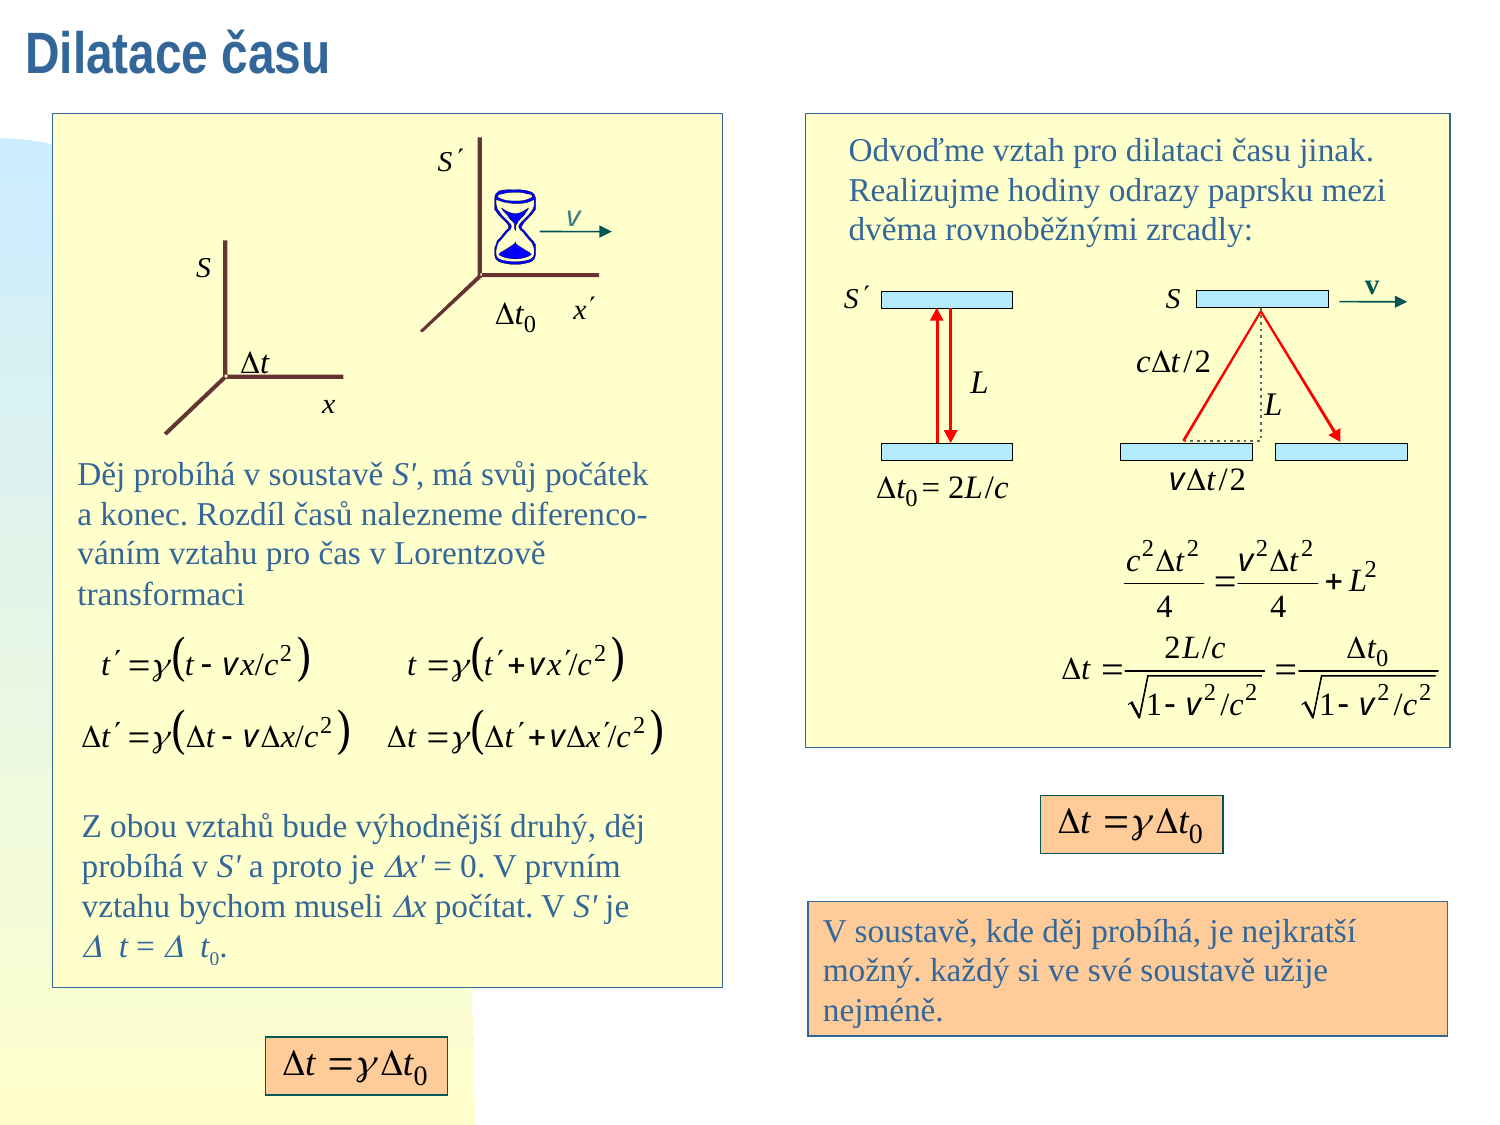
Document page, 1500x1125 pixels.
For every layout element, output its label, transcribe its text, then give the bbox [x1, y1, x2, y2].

text_box Dilatace času [10, 26, 447, 92]
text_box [567, 293, 600, 327]
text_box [871, 465, 1014, 515]
text_box [52, 113, 723, 988]
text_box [1056, 530, 1447, 726]
text_box Z obou vztahů bude výhodnější druhý, děj probíhá v S' a proto je Dx' = 0. V prvním vztahu bychom museli Dx počítat. V S' je D t = D t0. [66, 796, 696, 977]
text_box V soustavě, kde děj probíhá, je nejkratší možný. každý si ve své soustavě užije nejméně. [808, 901, 1448, 1036]
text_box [1166, 460, 1252, 499]
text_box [316, 394, 342, 422]
text_box [805, 113, 1450, 748]
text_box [964, 363, 995, 400]
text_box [563, 206, 587, 234]
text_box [191, 251, 219, 285]
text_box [1258, 384, 1289, 421]
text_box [1041, 796, 1222, 853]
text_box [235, 343, 276, 382]
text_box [162, 135, 602, 438]
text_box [432, 145, 468, 179]
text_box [1160, 282, 1188, 317]
text_box [602, 226, 612, 237]
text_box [1131, 342, 1217, 381]
text_box Odvoďme vztah pro dilataci času jinak. Realizujme hodiny odrazy paprsku mezi dvěma rovnoběžnými zrcadly: [833, 120, 1415, 255]
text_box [879, 287, 1410, 463]
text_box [266, 1037, 447, 1095]
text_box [76, 632, 667, 774]
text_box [489, 291, 542, 341]
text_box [838, 281, 874, 316]
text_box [1339, 257, 1408, 308]
text_box Děj probíhá v soustavě S', má svůj počátek a konec. Rozdíl časů nalezneme diferenco-váním vztahu pro čas v Lorentzově transformaci [62, 444, 696, 619]
